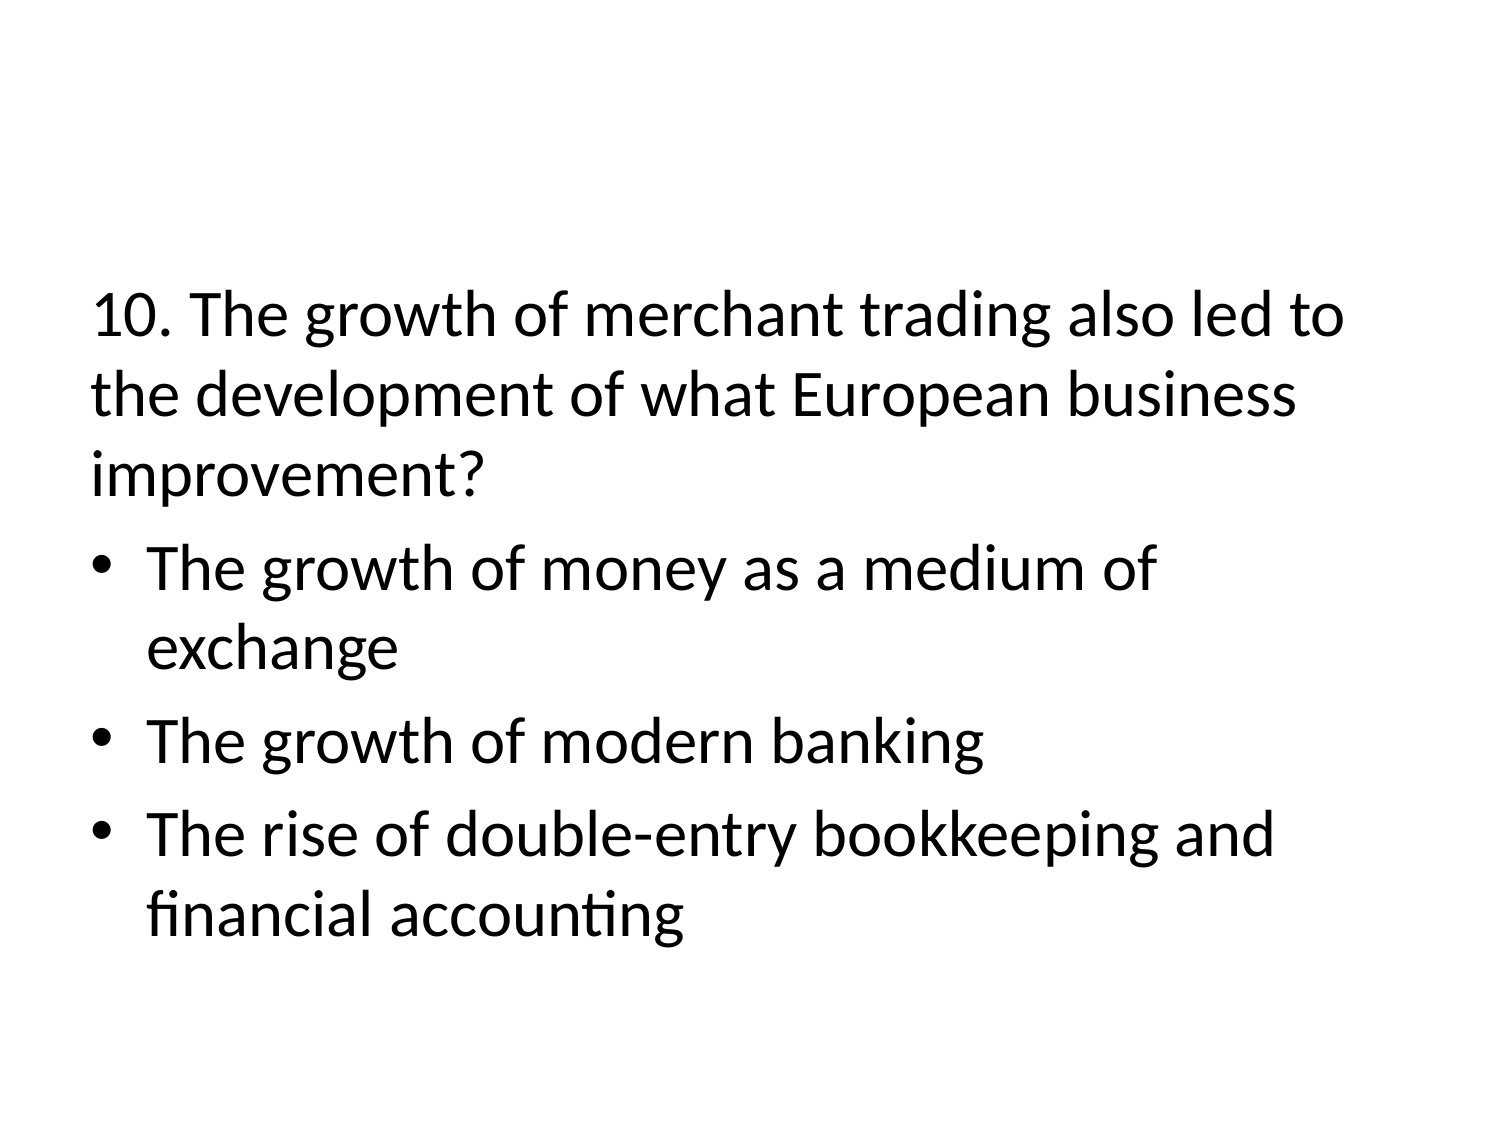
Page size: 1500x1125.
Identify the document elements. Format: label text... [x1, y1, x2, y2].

list 10. The growth of merchant trading also led to the development of what European business improvement? The growth of money as a medium of exchange The growth of modern banking The rise of double-entry bookkeeping and financial accounting [75, 262, 1425, 1005]
